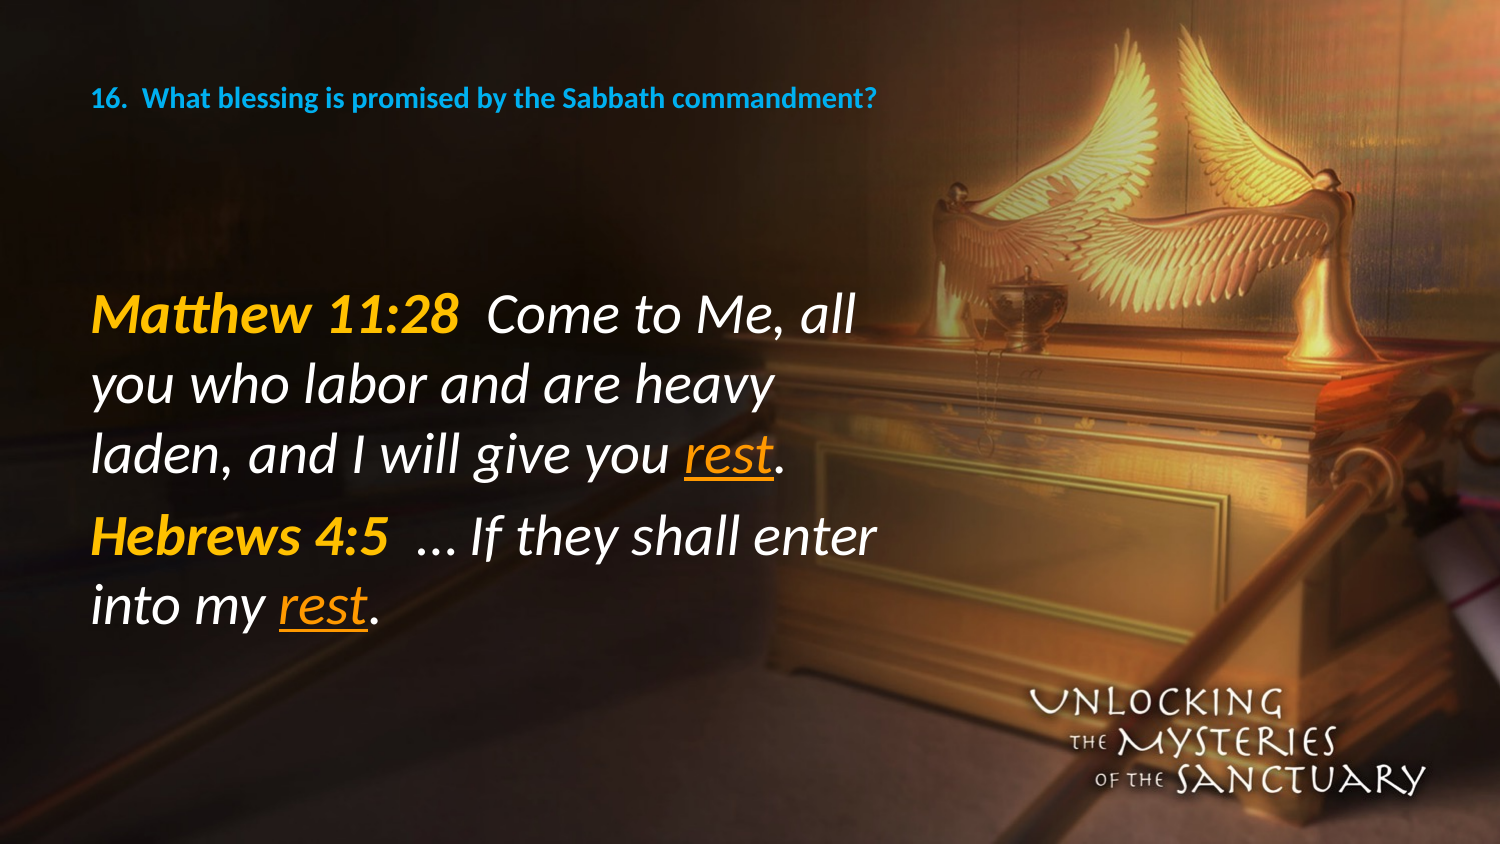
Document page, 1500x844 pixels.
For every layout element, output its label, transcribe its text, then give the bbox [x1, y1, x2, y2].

title 16. What blessing is promised by the Sabbath commandment? [75, 33, 1425, 175]
list Matthew 11:28 Come to Me, all you who labor and are heavy laden, and I will give you rest. Hebrews 4:5 … If they shall enter into my rest. [75, 267, 940, 754]
picture [0, 0, 1500, 844]
